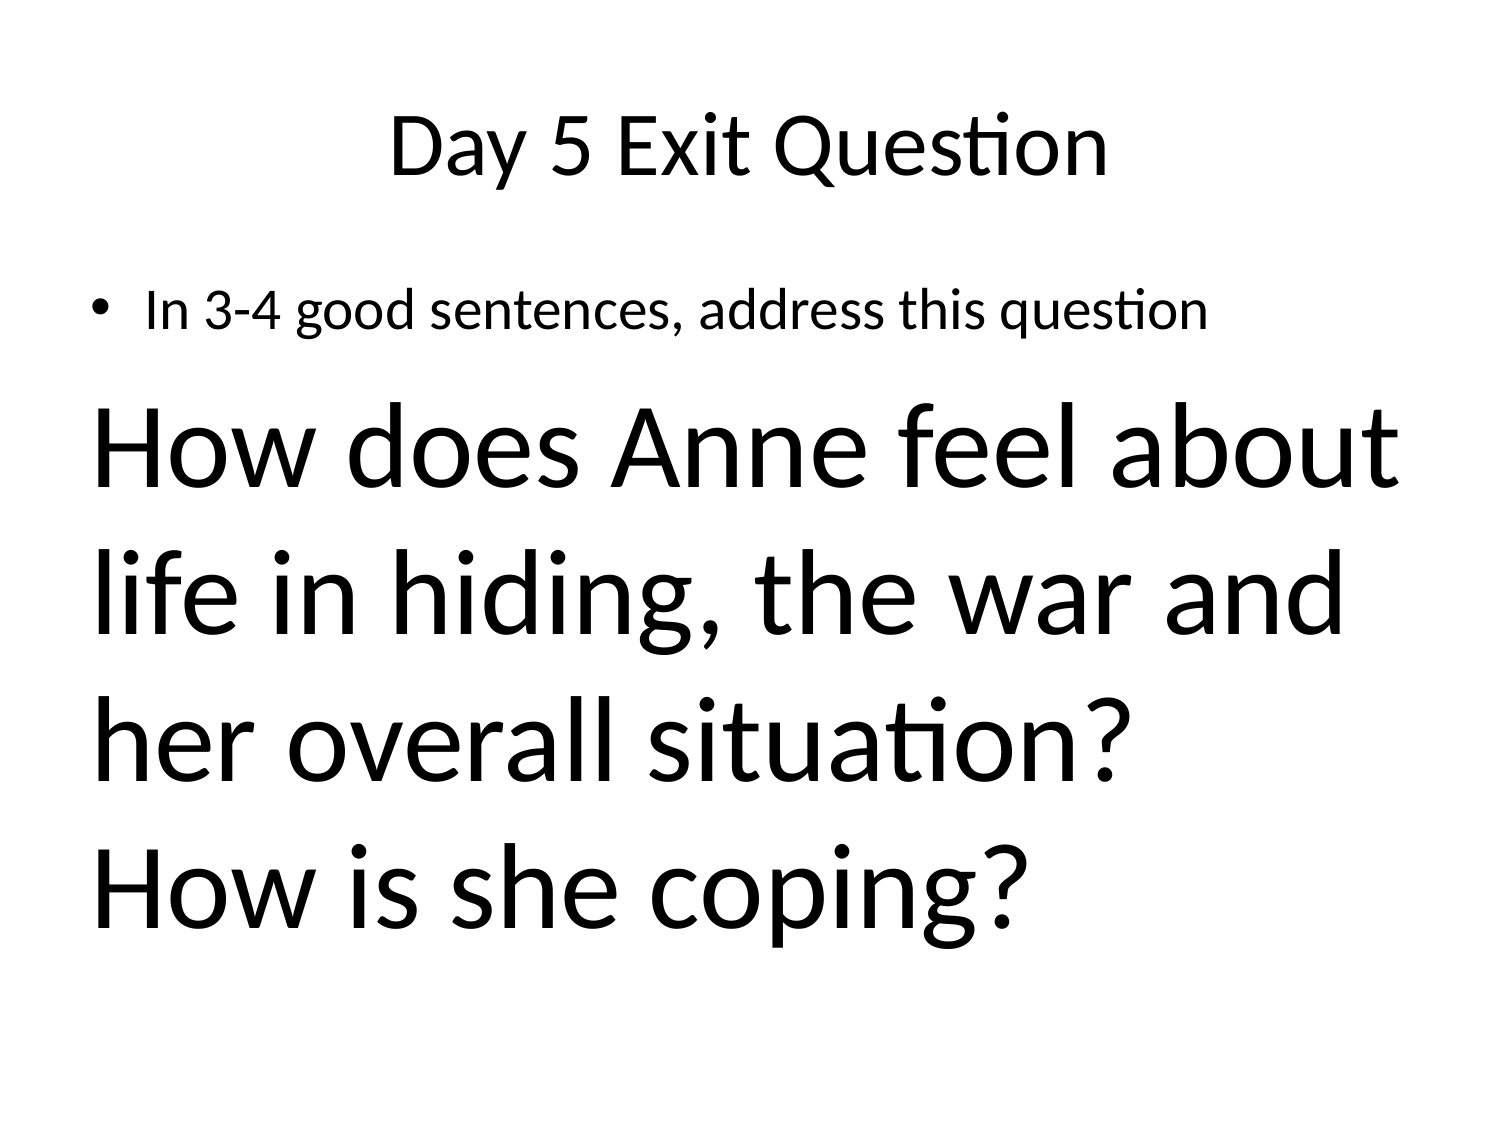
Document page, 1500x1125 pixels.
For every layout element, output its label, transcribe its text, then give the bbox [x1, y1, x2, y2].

title Day 5 Exit Question [75, 45, 1425, 233]
list In 3-4 good sentences, address this question How does Anne feel about life in hiding, the war and her overall situation? How is she coping? [75, 262, 1425, 1005]
